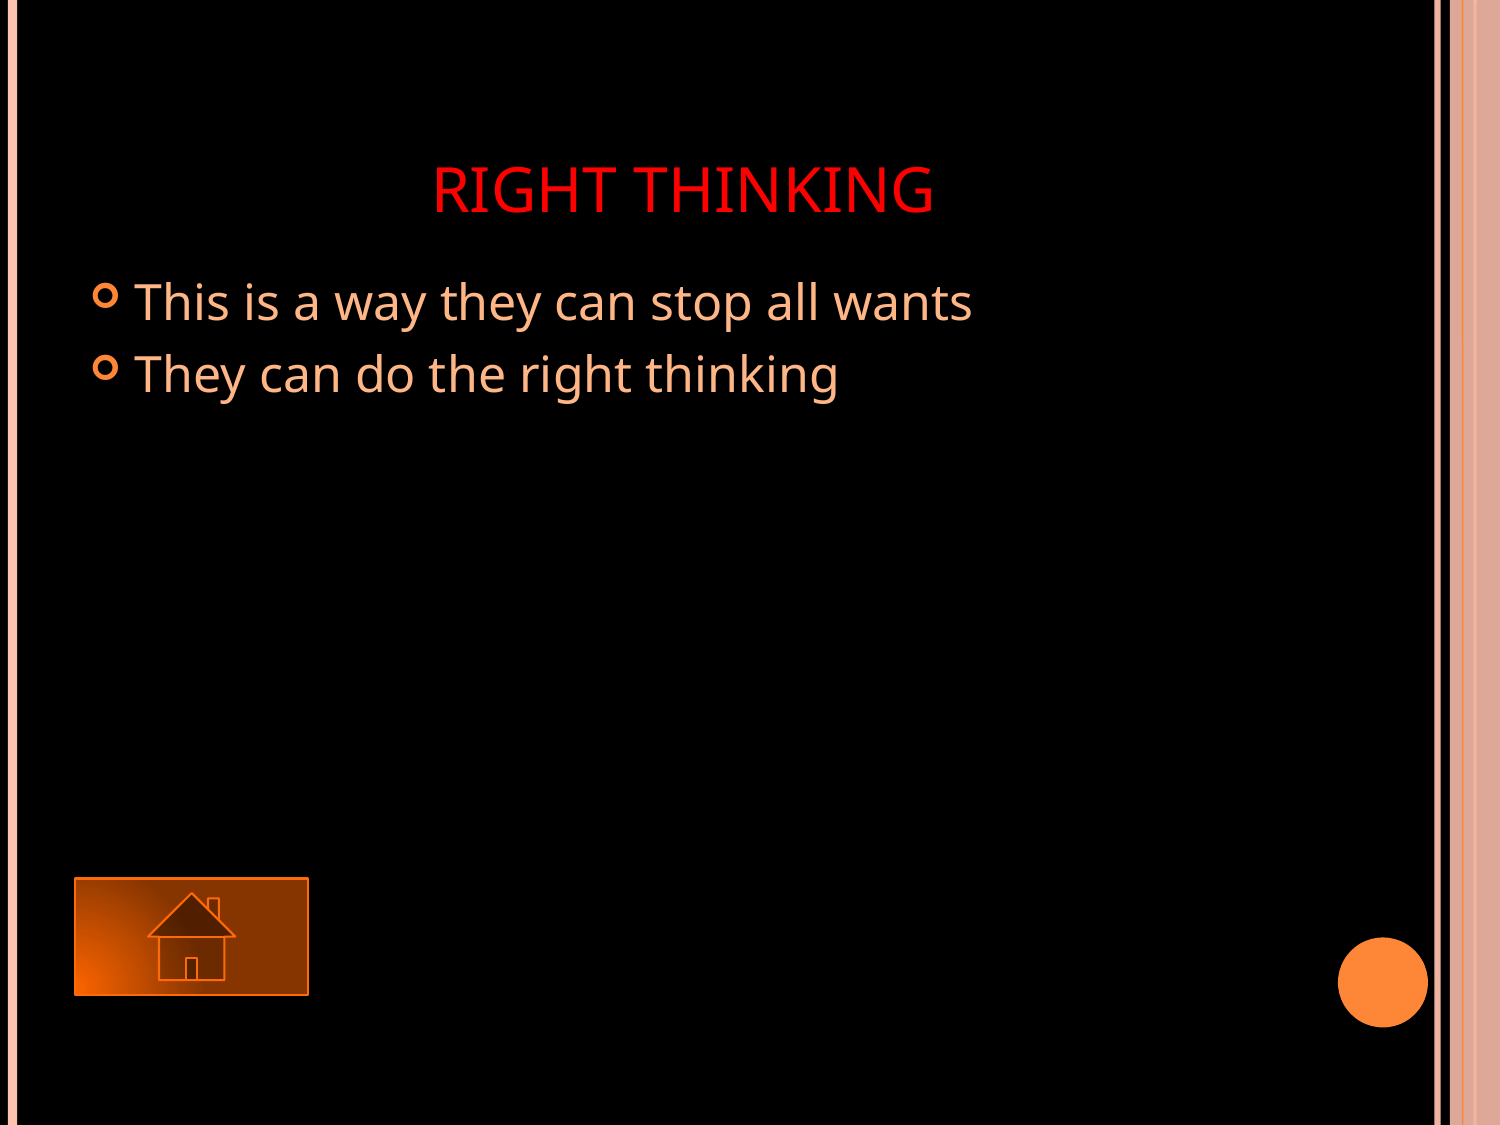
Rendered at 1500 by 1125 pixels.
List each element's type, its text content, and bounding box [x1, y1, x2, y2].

text_box [74, 877, 309, 996]
title Right Thinking [75, 45, 1300, 233]
list This is a way they can stop all wants They can do the right thinking [75, 262, 1300, 1062]
